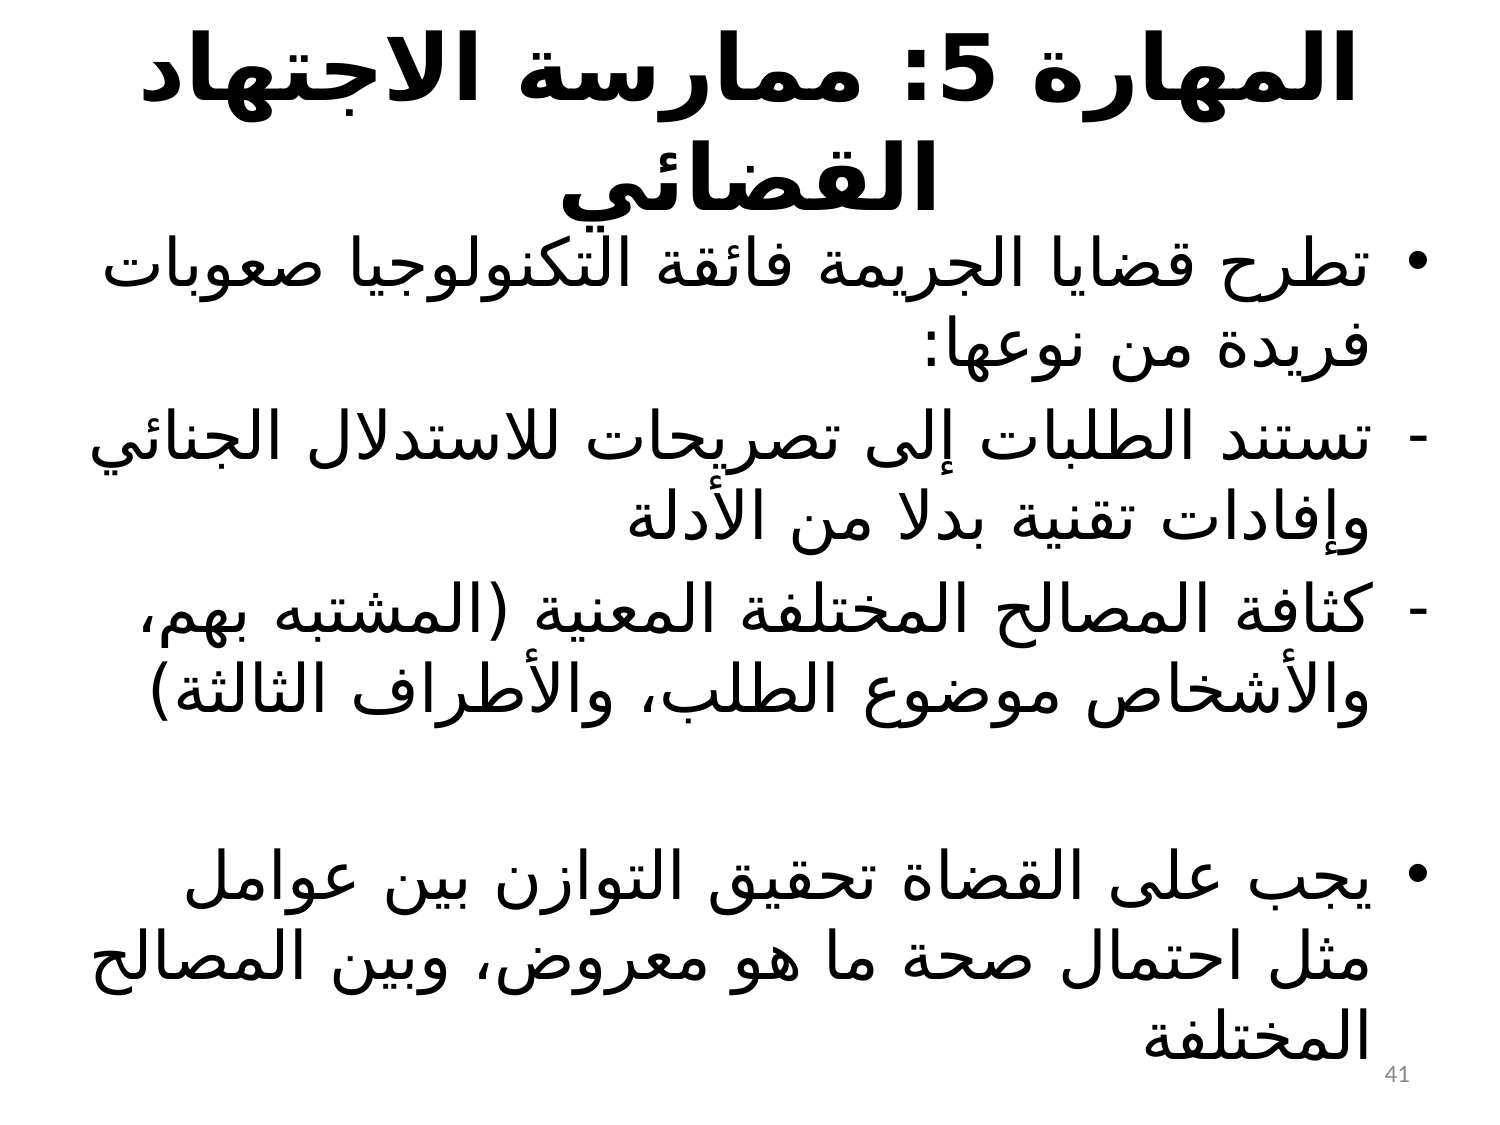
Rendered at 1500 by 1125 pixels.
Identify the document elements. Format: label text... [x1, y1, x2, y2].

slide_number 41 [1074, 1042, 1425, 1103]
title المهارة 5: ممارسة الاجتهاد القضائي [75, 24, 1425, 213]
text_box تطرح قضايا الجريمة فائقة التكنولوجيا صعوبات فريدة من نوعها: تستند الطلبات إلى تصريحات للاستدلال الجنائي وإفادات تقنية بدلا من الأدلة كثافة المصالح المختلفة المعنية (المشتبه بهم، والأشخاص موضوع الطلب، والأطراف الثالثة) يجب على القضاة تحقيق التوازن بين عوامل مثل احتمال صحة ما هو معروض، وبين المصالح المختلفة [55, 212, 1445, 1088]
